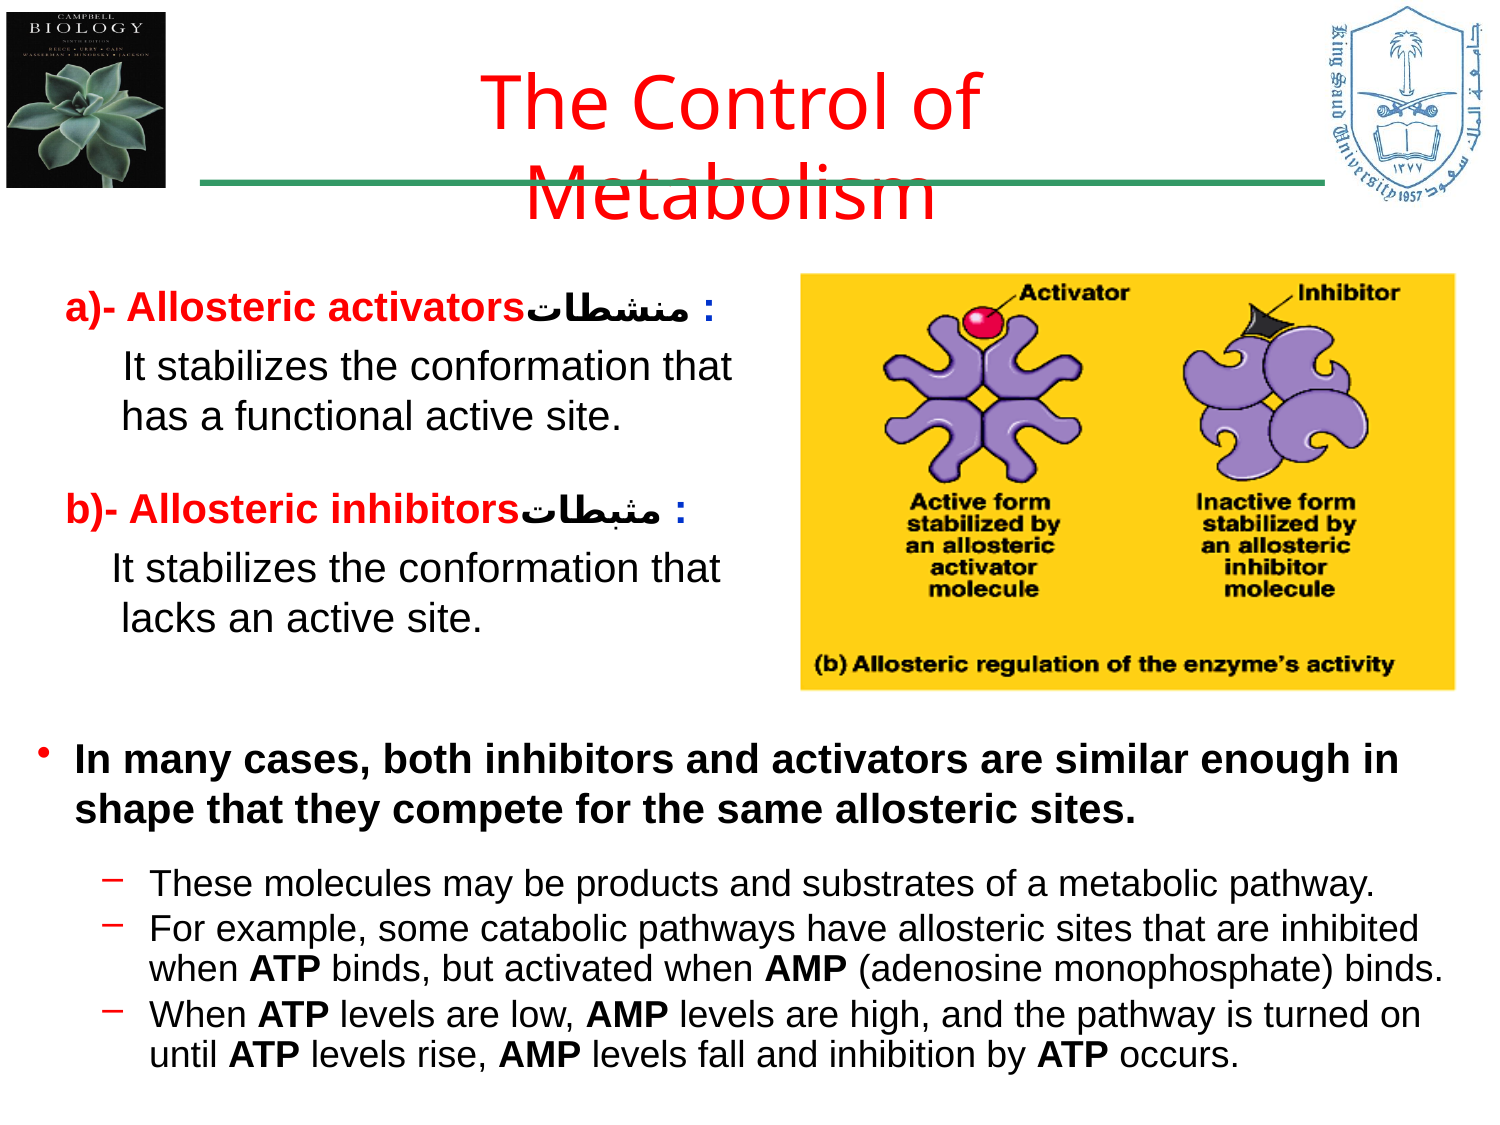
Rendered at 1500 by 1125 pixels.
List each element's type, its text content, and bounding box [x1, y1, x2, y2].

list a)- Allosteric activatorsمنشطات : It stabilizes the conformation that has a functional active site. b)- Allosteric inhibitorsمثبطات : It stabilizes the conformation that lacks an active site. [50, 272, 788, 724]
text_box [5, 0, 1488, 209]
picture [799, 262, 1476, 704]
text_box In many cases, both inhibitors and activators are similar enough in shape that they compete for the same allosteric sites. These molecules may be products and substrates of a metabolic pathway. For example, some catabolic pathways have allosteric sites that are inhibited when ATP binds, but activated when AMP (adenosine monophosphate) binds. When ATP levels are low, AMP levels are high, and the pathway is turned on until ATP levels rise, AMP levels fall and inhibition by ATP occurs. [12, 724, 1475, 1084]
text_box The Control of Metabolism [312, 216, 1150, 243]
